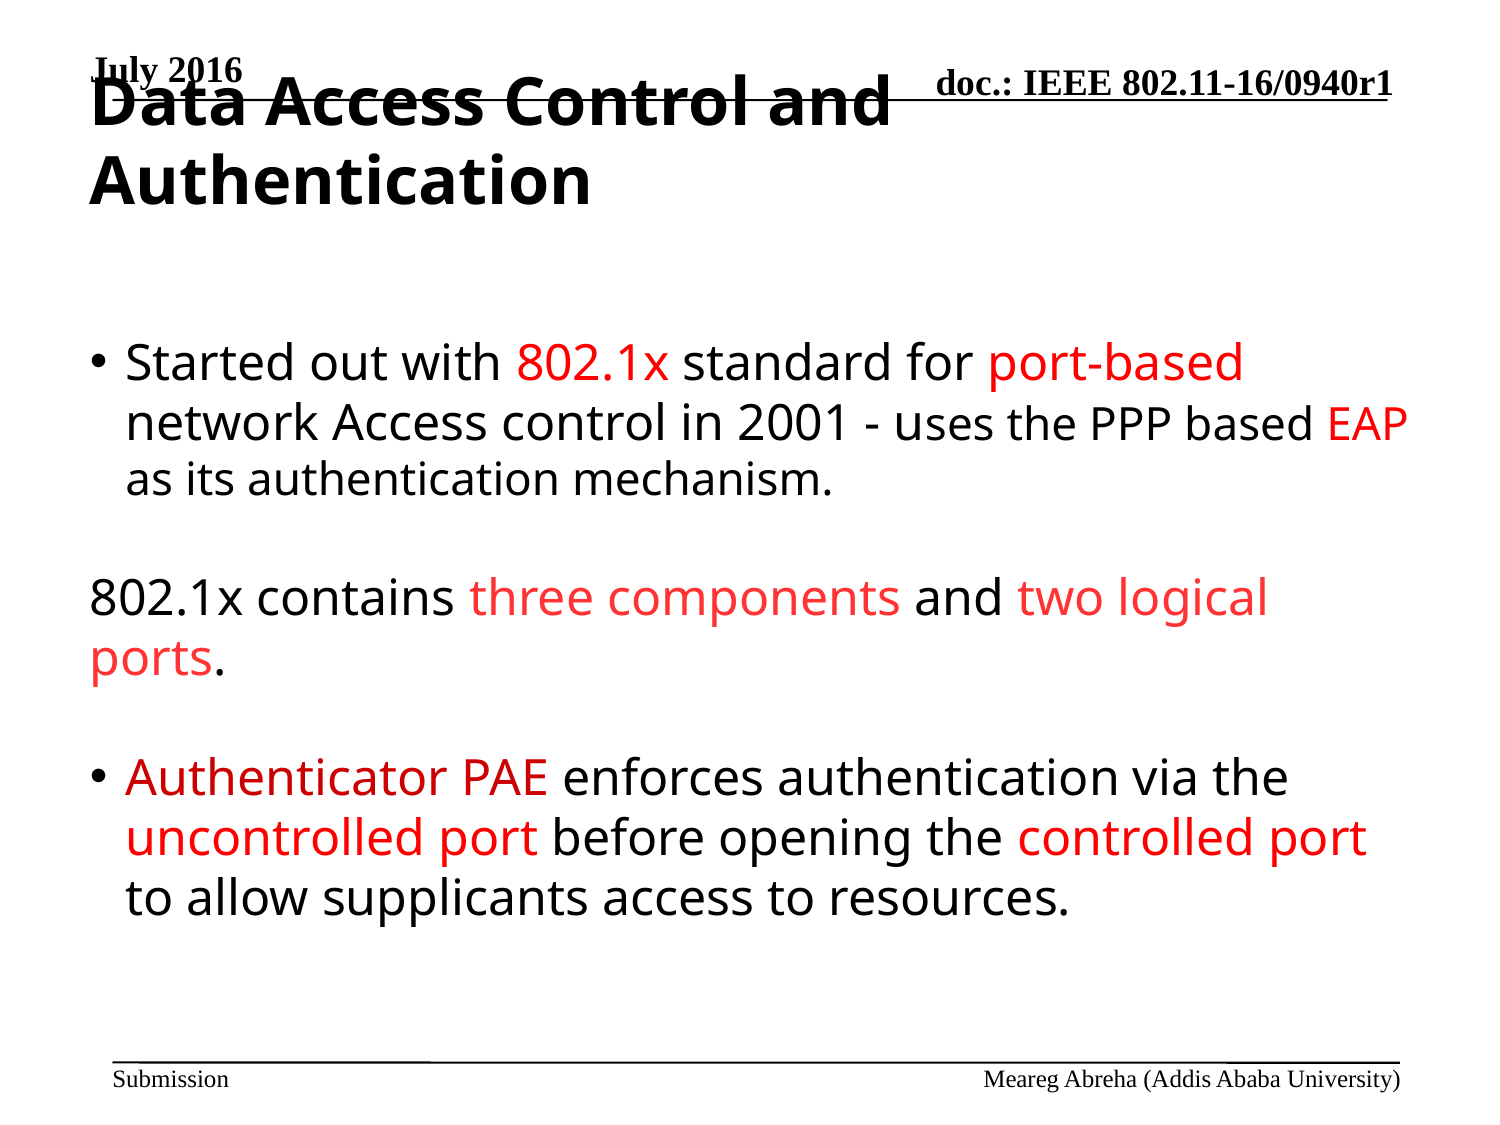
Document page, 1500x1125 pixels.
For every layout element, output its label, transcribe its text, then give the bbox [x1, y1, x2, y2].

text_box Data Access Control and Authentication [75, 45, 1425, 232]
text_box Started out with 802.1x standard for port-based network Access control in 2001 - uses the PPP based EAP as its authentication mechanism. 802.1x contains three components and two logical ports. Authenticator PAE enforces authentication via the uncontrolled port before opening the controlled port to allow supplicants access to resources. [75, 262, 1425, 1005]
text_box July 2016 [74, 37, 258, 98]
footer Meareg Abreha (Addis Ababa University) [902, 1061, 1402, 1093]
